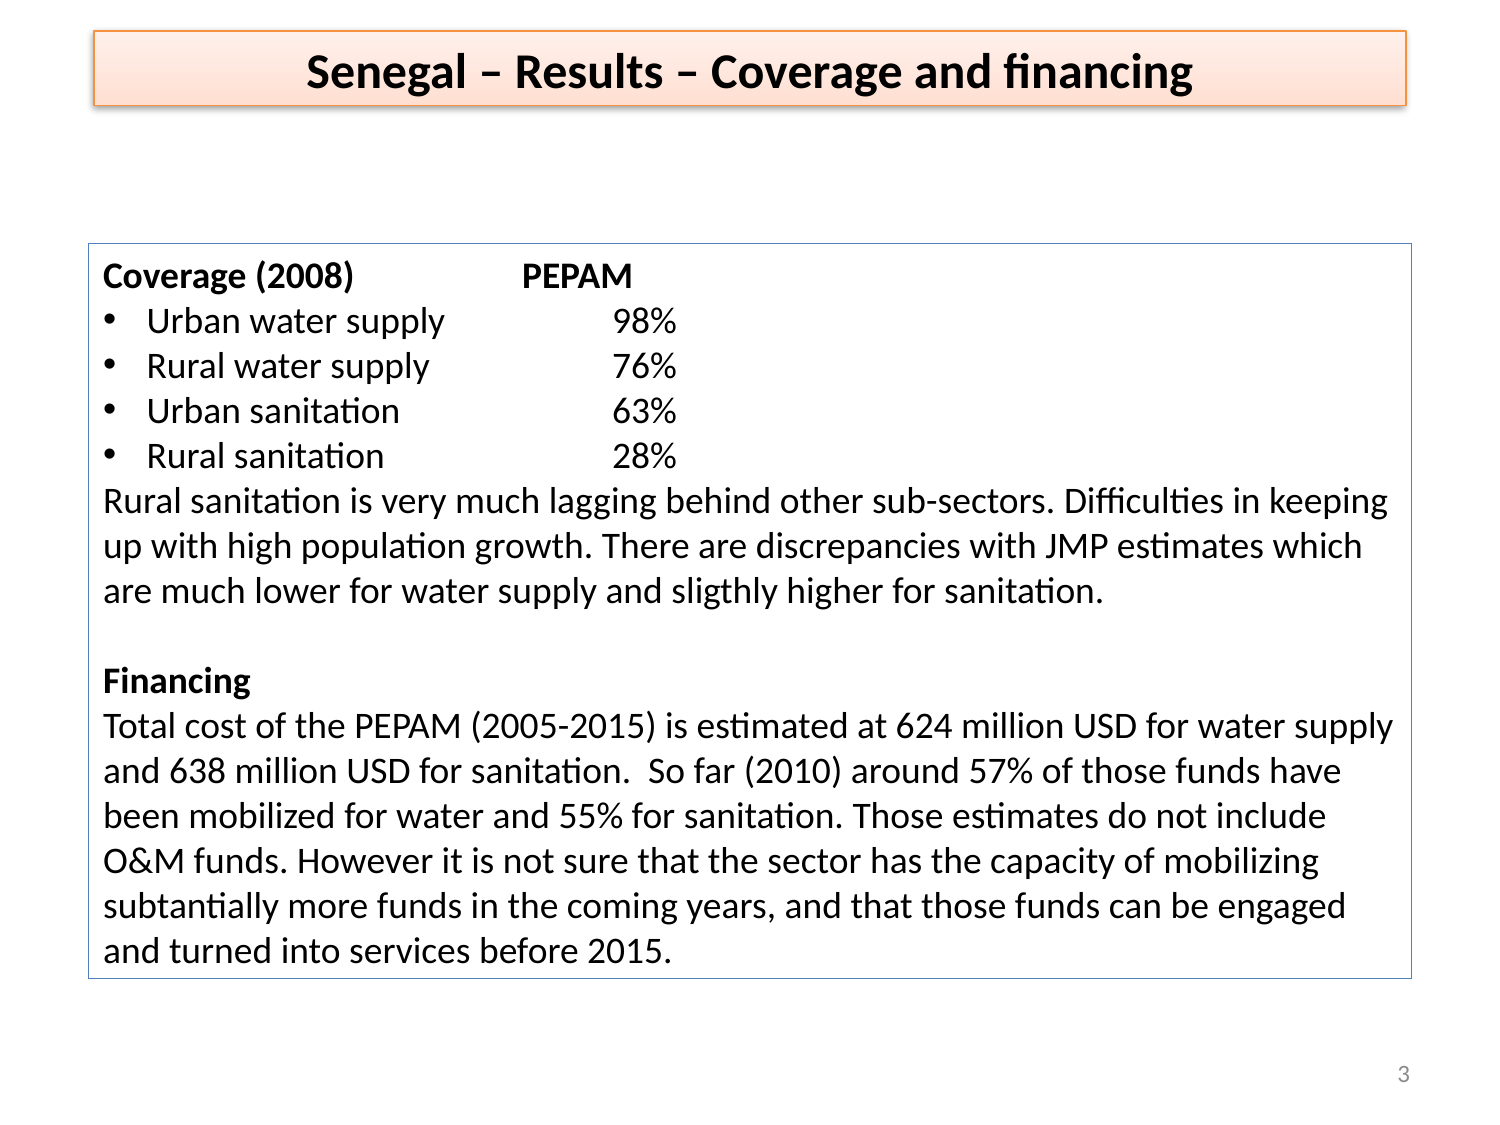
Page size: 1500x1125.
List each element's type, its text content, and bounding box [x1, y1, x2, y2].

text_box Coverage (2008) PEPAM Urban water supply 98% Rural water supply 76% Urban sanitation 63% Rural sanitation 28% Rural sanitation is very much lagging behind other sub-sectors. Difficulties in keeping up with high population growth. There are discrepancies with JMP estimates which are much lower for water supply and sligthly higher for sanitation. Financing Total cost of the PEPAM (2005-2015) is estimated at 624 million USD for water supply and 638 million USD for sanitation. So far (2010) around 57% of those funds have been mobilized for water and 55% for sanitation. Those estimates do not include O&M funds. However it is not sure that the sector has the capacity of mobilizing subtantially more funds in the coming years, and that those funds can be engaged and turned into services before 2015. [88, 243, 1412, 979]
text_box Senegal – Results – Coverage and financing [93, 30, 1407, 106]
slide_number 3 [1074, 1042, 1425, 1103]
